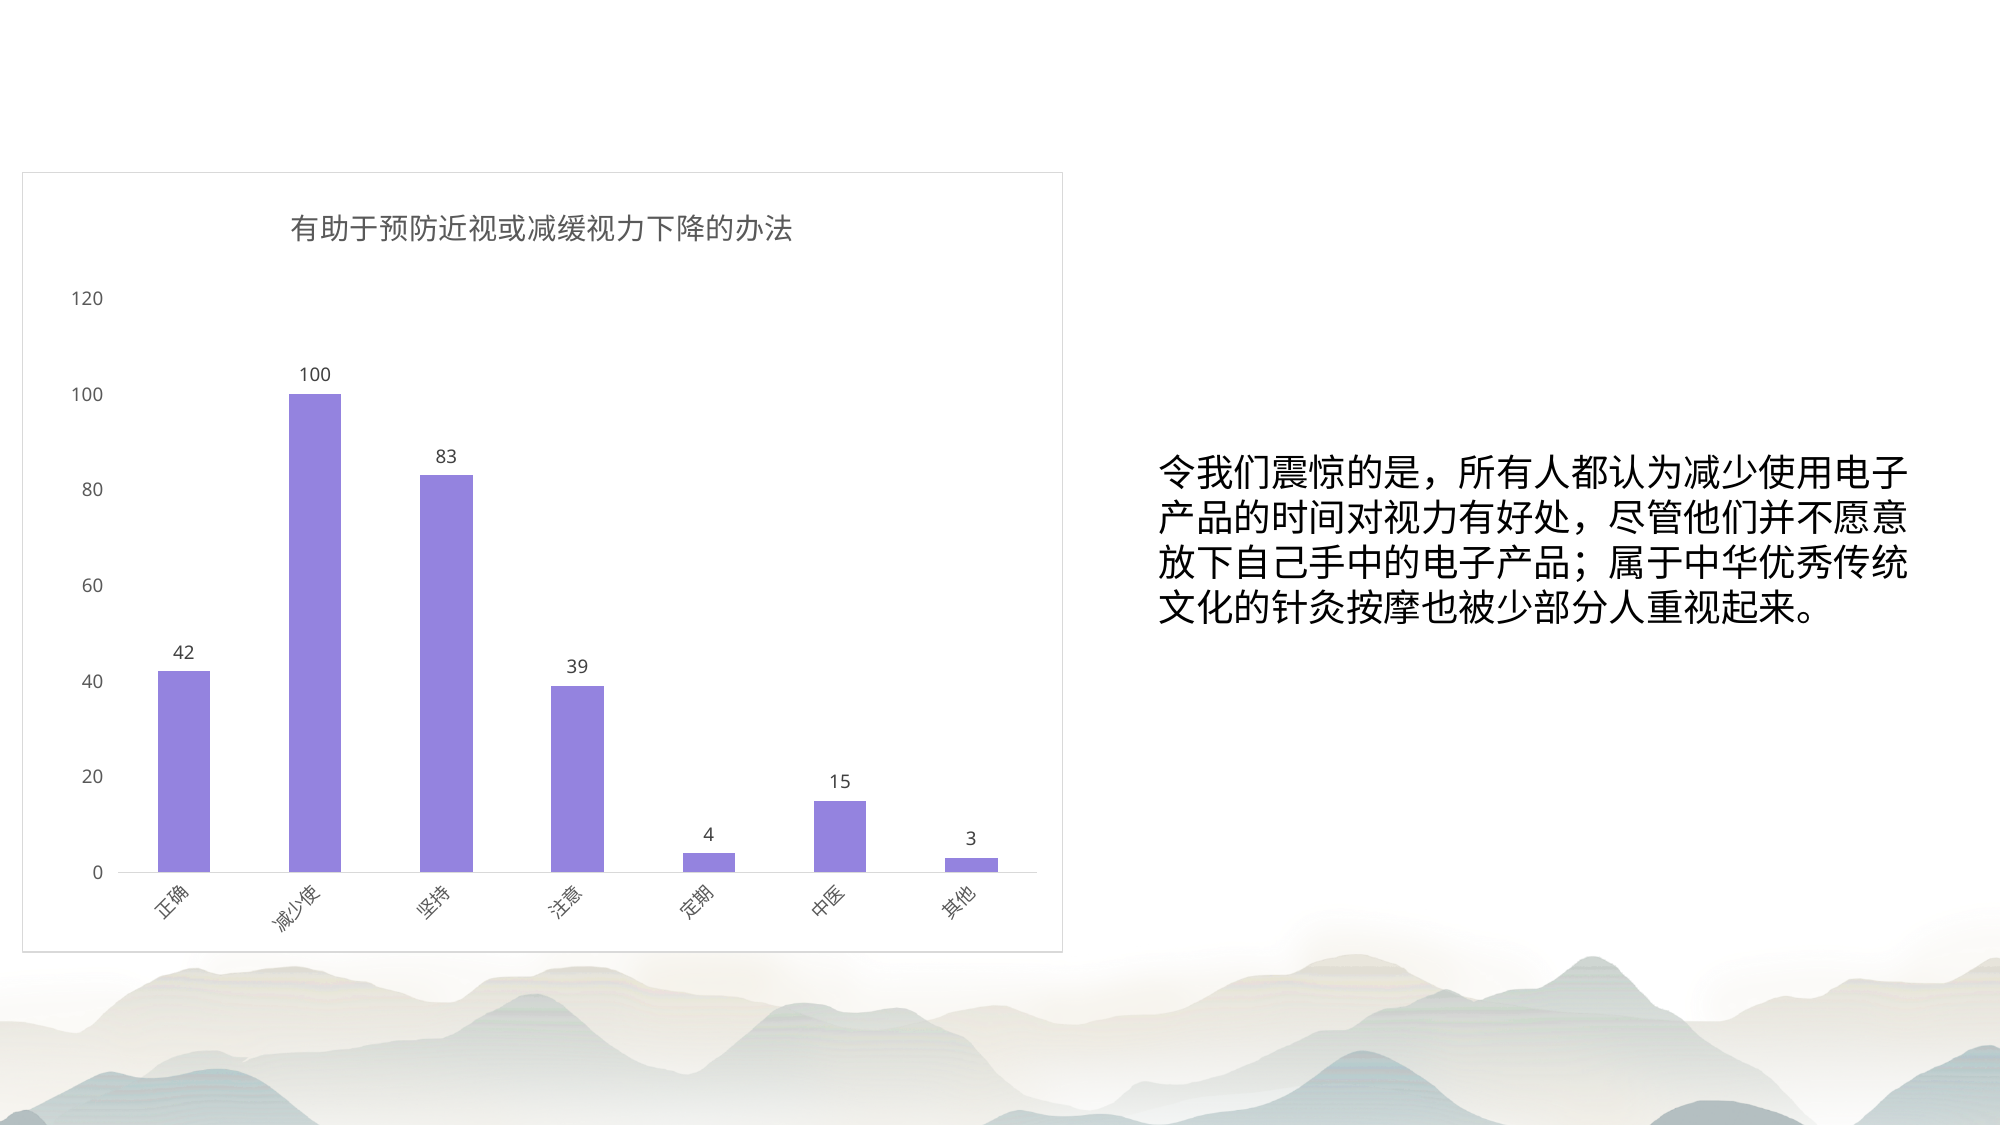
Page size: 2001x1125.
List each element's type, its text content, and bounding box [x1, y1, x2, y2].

text_box 令我们震惊的是，所有人都认为减少使用电子产品的时间对视力有好处，尽管他们并不愿意放下自己手中的电子产品；属于中华优秀传统文化的针灸按摩也被少部分人重视起来。 [1144, 441, 1935, 682]
picture [0, 420, 2000, 1125]
chart [21, 171, 1064, 954]
